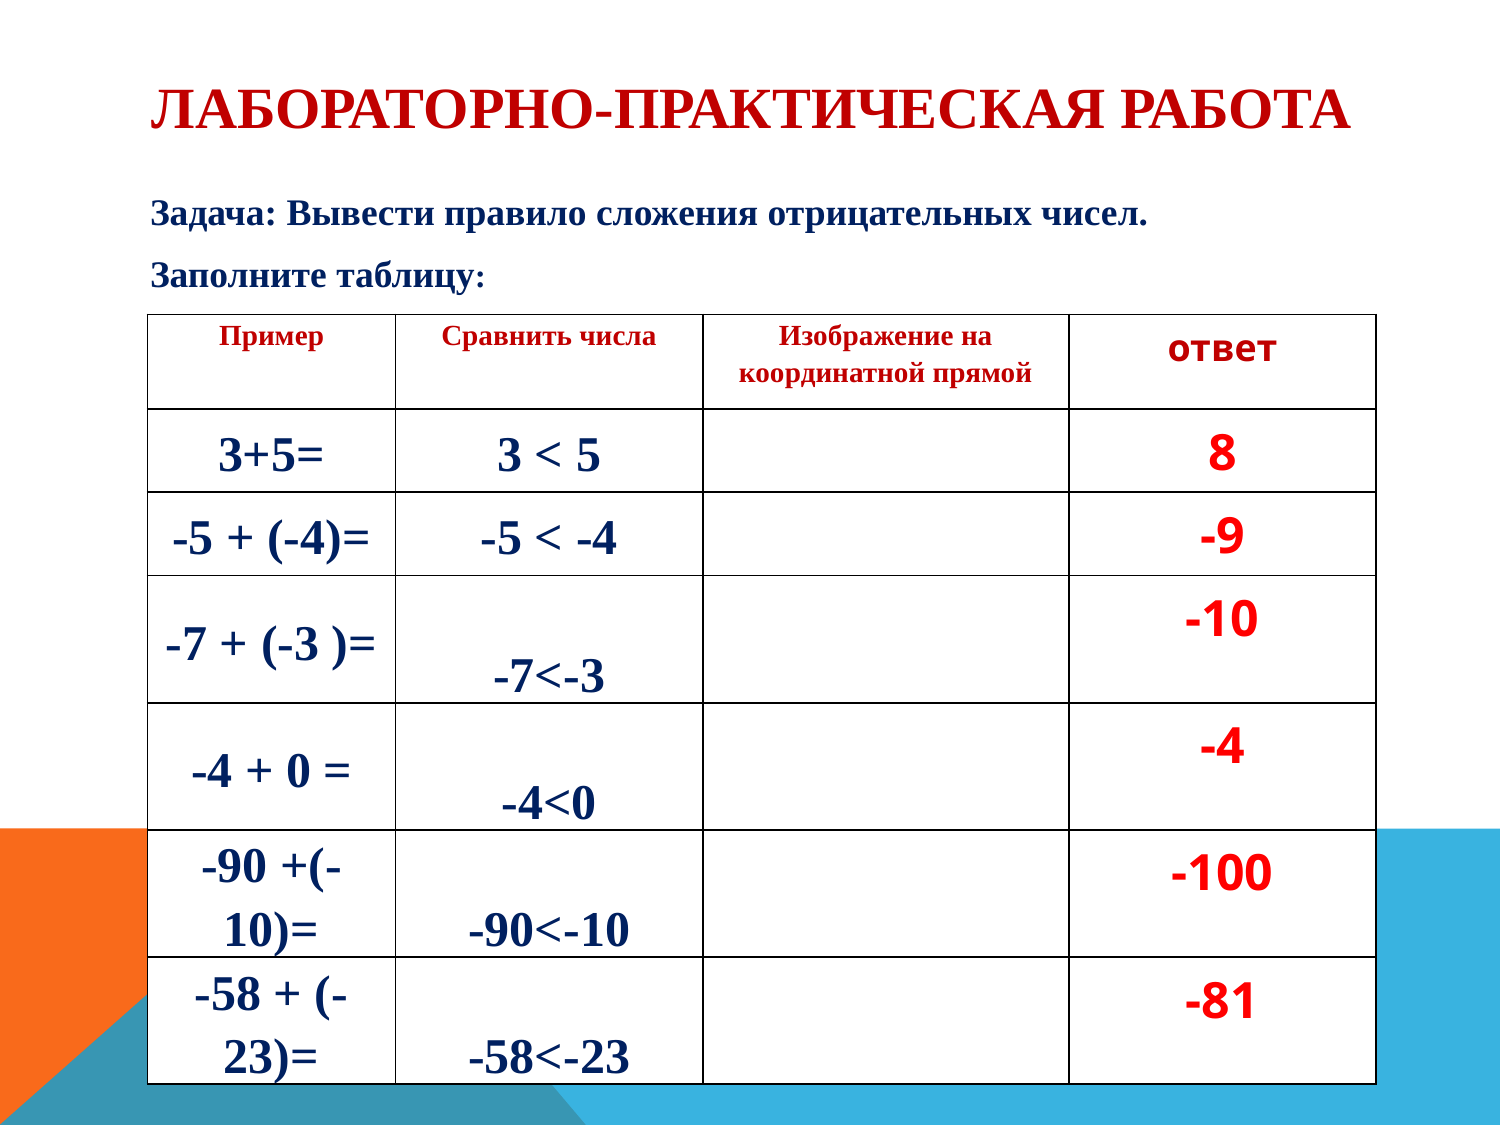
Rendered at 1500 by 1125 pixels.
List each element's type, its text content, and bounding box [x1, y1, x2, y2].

table_header Сравнить числа [396, 315, 702, 408]
table_cell -5 + (-4)= [148, 493, 395, 575]
table_cell 3 < 5 [396, 410, 702, 491]
table_cell -58<-23 [396, 958, 702, 1083]
table_cell [704, 958, 1068, 1083]
table_cell 3+5= [148, 410, 395, 491]
table_cell [704, 576, 1068, 702]
table_header Пример [148, 315, 395, 408]
table_cell -4<0 [396, 704, 702, 829]
table_cell [704, 410, 1068, 491]
table_cell -5 < -4 [396, 493, 702, 575]
table_cell -4 + 0 = [148, 704, 395, 829]
list Задача: Вывести правило сложения отрицательных чисел. Заполните таблицу: [135, 180, 1369, 768]
table_header Изображение на координатной прямой [704, 315, 1068, 408]
table_cell -81 [1070, 958, 1375, 1083]
table_header ответ [1070, 315, 1375, 408]
table_cell -7<-3 [396, 576, 702, 702]
table_cell -9 [1070, 493, 1375, 575]
table_cell -10 [1070, 576, 1375, 702]
table_cell -58 + (-23)= [148, 958, 395, 1083]
table_cell -90<-10 [396, 831, 702, 956]
table_cell 8 [1070, 410, 1375, 491]
table_cell [704, 493, 1068, 575]
table_cell -90 +(-10)= [148, 831, 395, 956]
table_cell [704, 831, 1068, 956]
table_cell -4 [1070, 704, 1375, 829]
table_cell -100 [1070, 831, 1375, 956]
title Лабораторно-практическая работа [135, 60, 1369, 150]
table_cell [704, 704, 1068, 829]
table_cell -7 + (-3 )= [148, 576, 395, 702]
